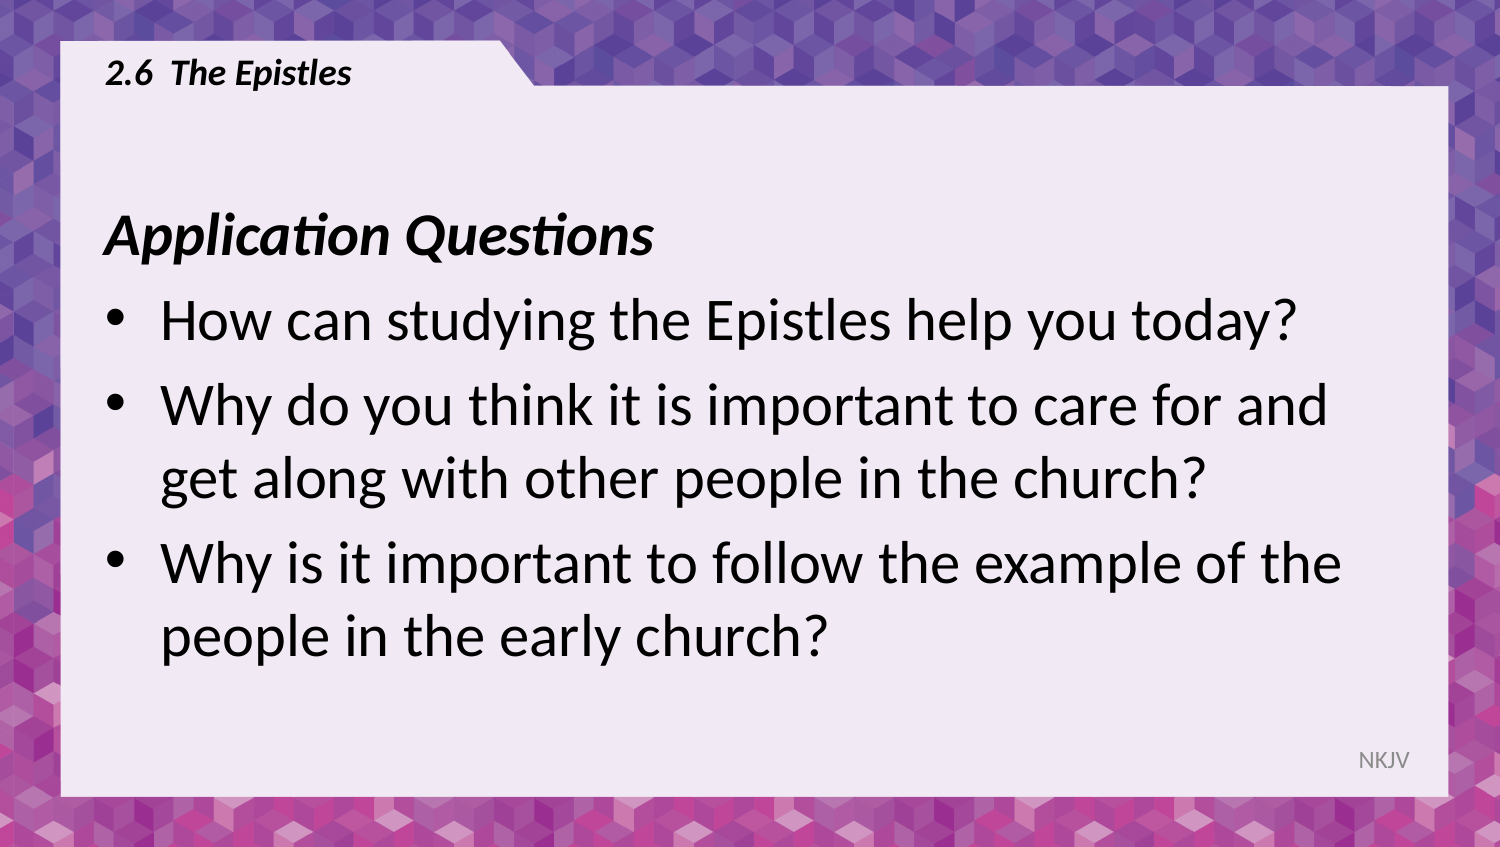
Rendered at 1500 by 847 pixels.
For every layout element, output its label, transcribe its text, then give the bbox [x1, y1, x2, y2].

title 2.6 The Epistles [89, 33, 1420, 108]
list Application Questions How can studying the Epistles help you today? Why do you think it is important to care for and get along with other people in the church? Why is it important to follow the example of the people in the early church? [89, 141, 1403, 722]
picture [0, 0, 1500, 847]
footer NKJV [950, 736, 1425, 782]
